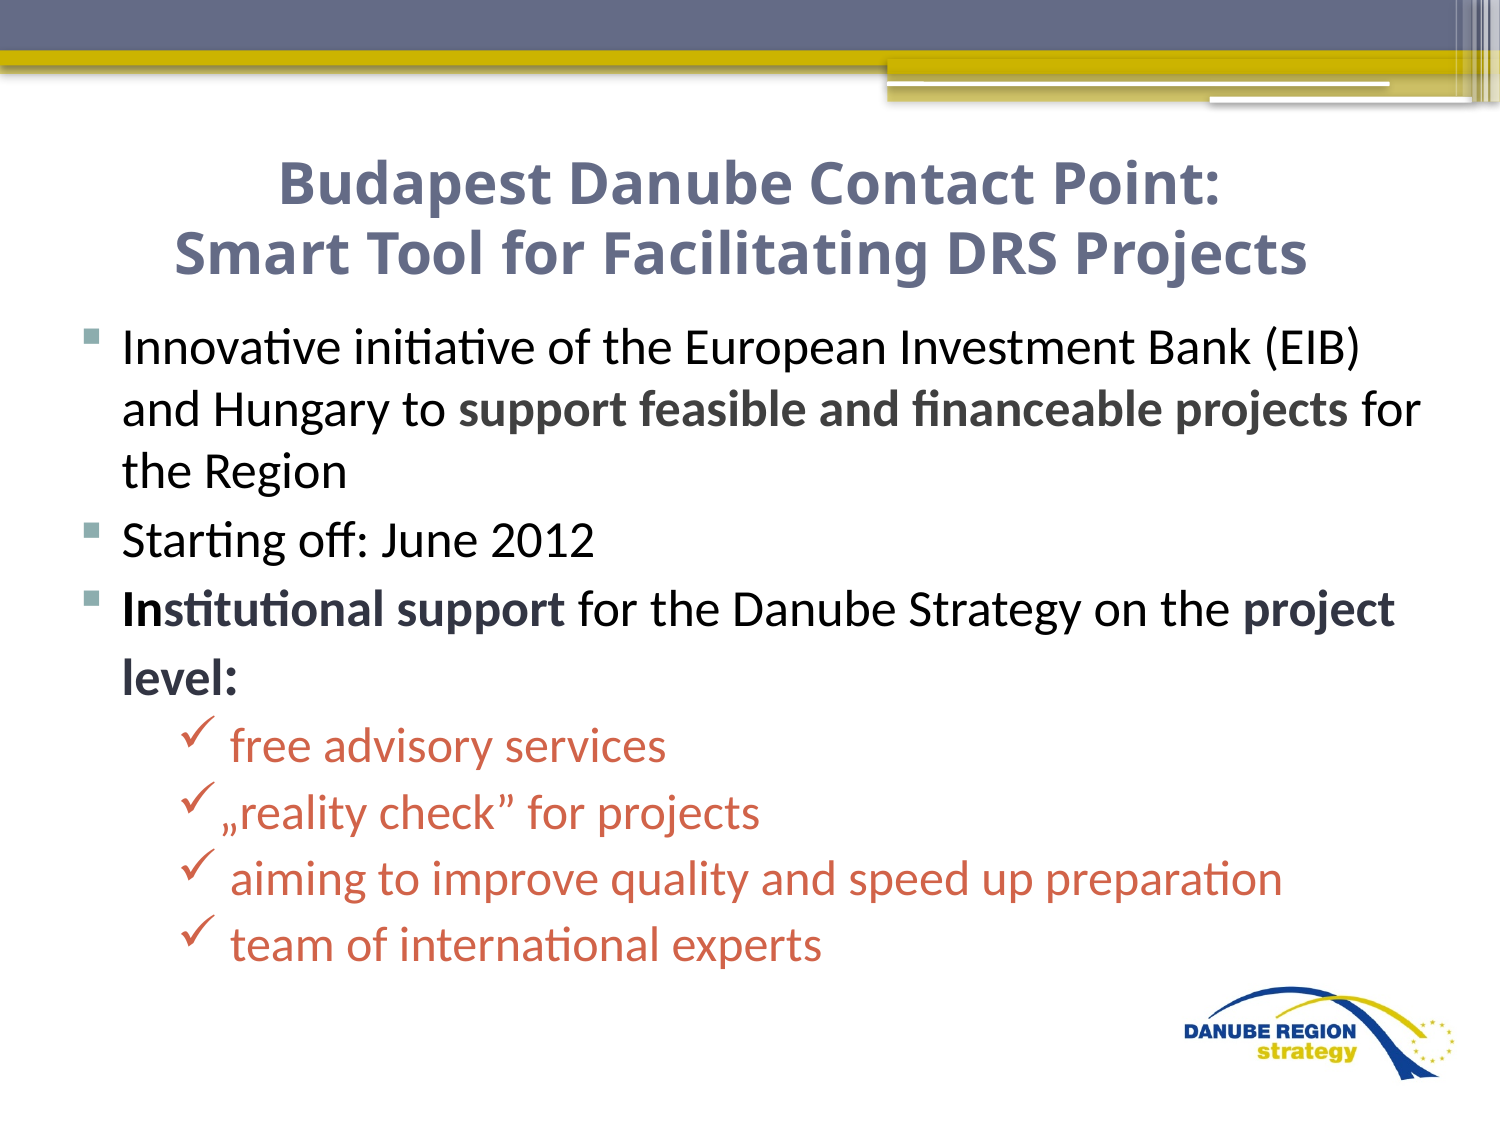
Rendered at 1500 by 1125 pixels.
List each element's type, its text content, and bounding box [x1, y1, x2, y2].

picture [1171, 972, 1468, 1094]
title Budapest Danube Contact Point: Smart Tool for Facilitating DRS Projects [82, 128, 1432, 304]
list Innovative initiative of the European Investment Bank (EIB) and Hungary to support feasible and financeable projects for the Region Starting off: June 2012 Institutional support for the Danube Strategy on the project level: free advisory services „reality check” for projects aiming to improve quality and speed up preparation team of international experts [46, 304, 1454, 1015]
